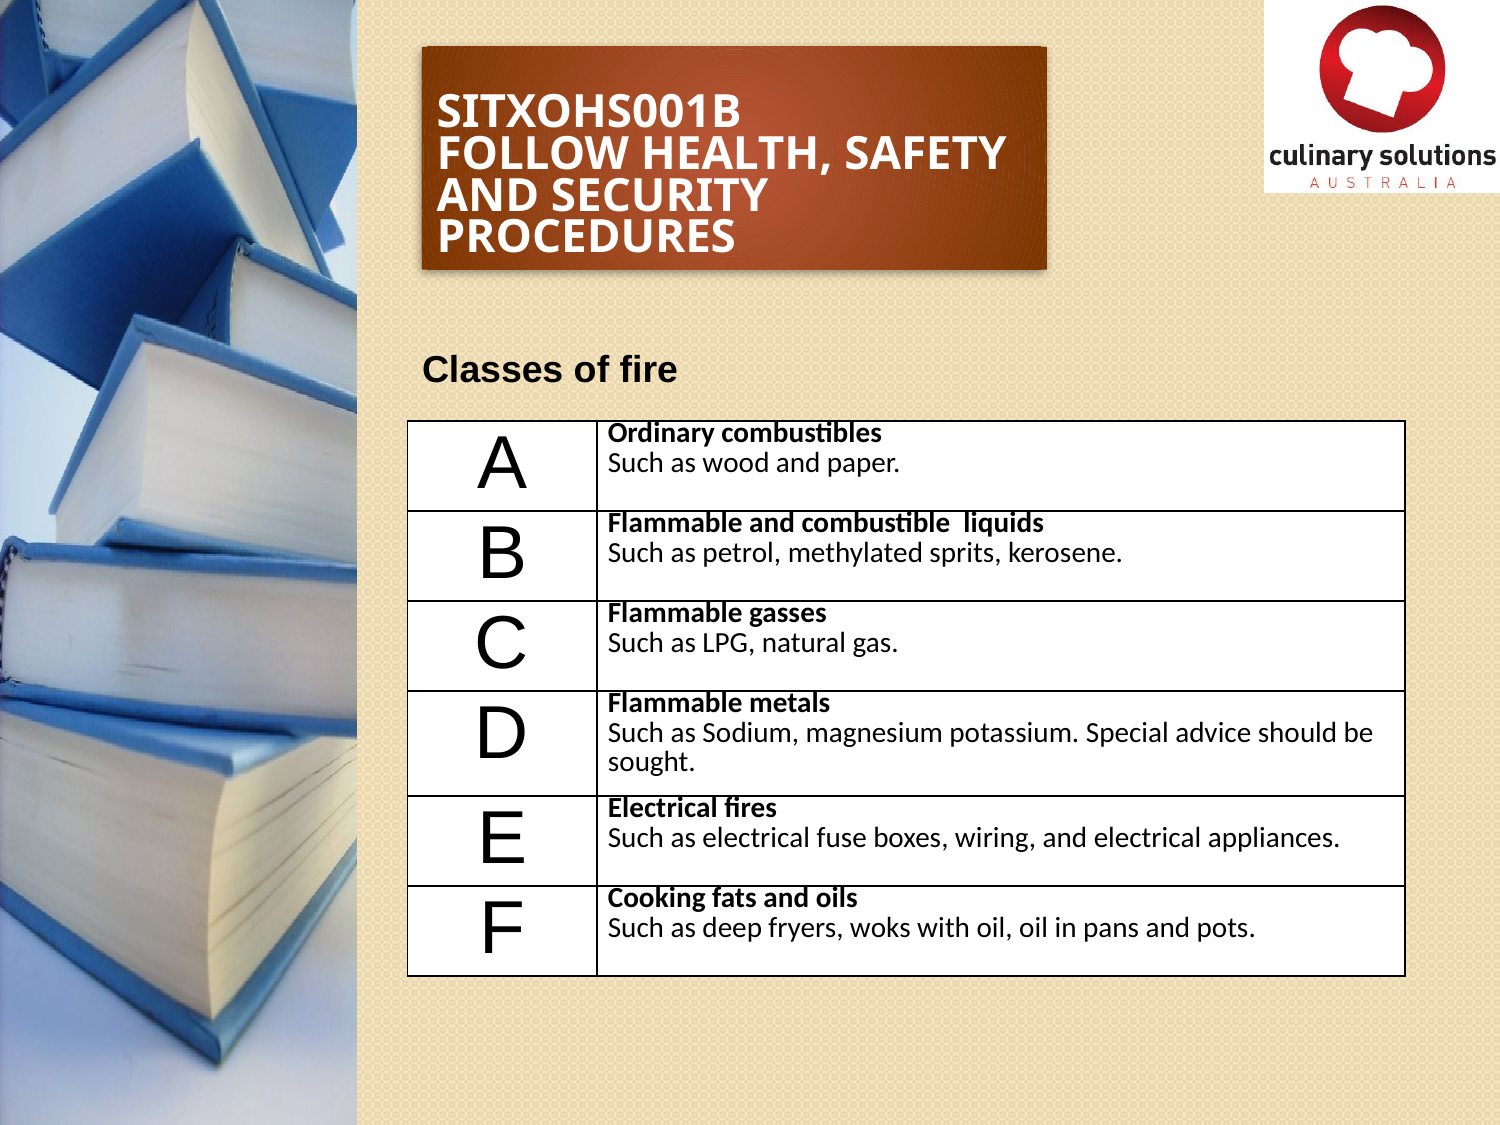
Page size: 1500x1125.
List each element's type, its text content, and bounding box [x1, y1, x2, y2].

table_cell B [408, 512, 596, 600]
table_cell Flammable metals Such as Sodium, magnesium potassium. Special advice should be sought. [598, 692, 1404, 795]
table_header A [408, 422, 596, 510]
table_cell F [408, 887, 596, 975]
picture [1263, 0, 1500, 193]
table_cell Electrical fires Such as electrical fuse boxes, wiring, and electrical appliances. [598, 797, 1404, 885]
table_cell E [408, 797, 596, 885]
table_cell Flammable gasses Such as LPG, natural gas. [598, 602, 1404, 690]
table_cell Cooking fats and oils Such as deep fryers, woks with oil, oil in pans and pots. [598, 887, 1404, 975]
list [0, 0, 357, 1125]
table_header Ordinary combustibles Such as wood and paper. [598, 422, 1404, 510]
title SITXOHS001B Follow HEALTH, SAFETY AND SECURITY PROCEDURES [421, 46, 1047, 270]
text_box Classes of fire [407, 338, 963, 420]
table_cell Flammable and combustible liquids Such as petrol, methylated sprits, kerosene. [598, 512, 1404, 600]
table_cell C [408, 602, 596, 690]
table_cell D [408, 692, 596, 795]
